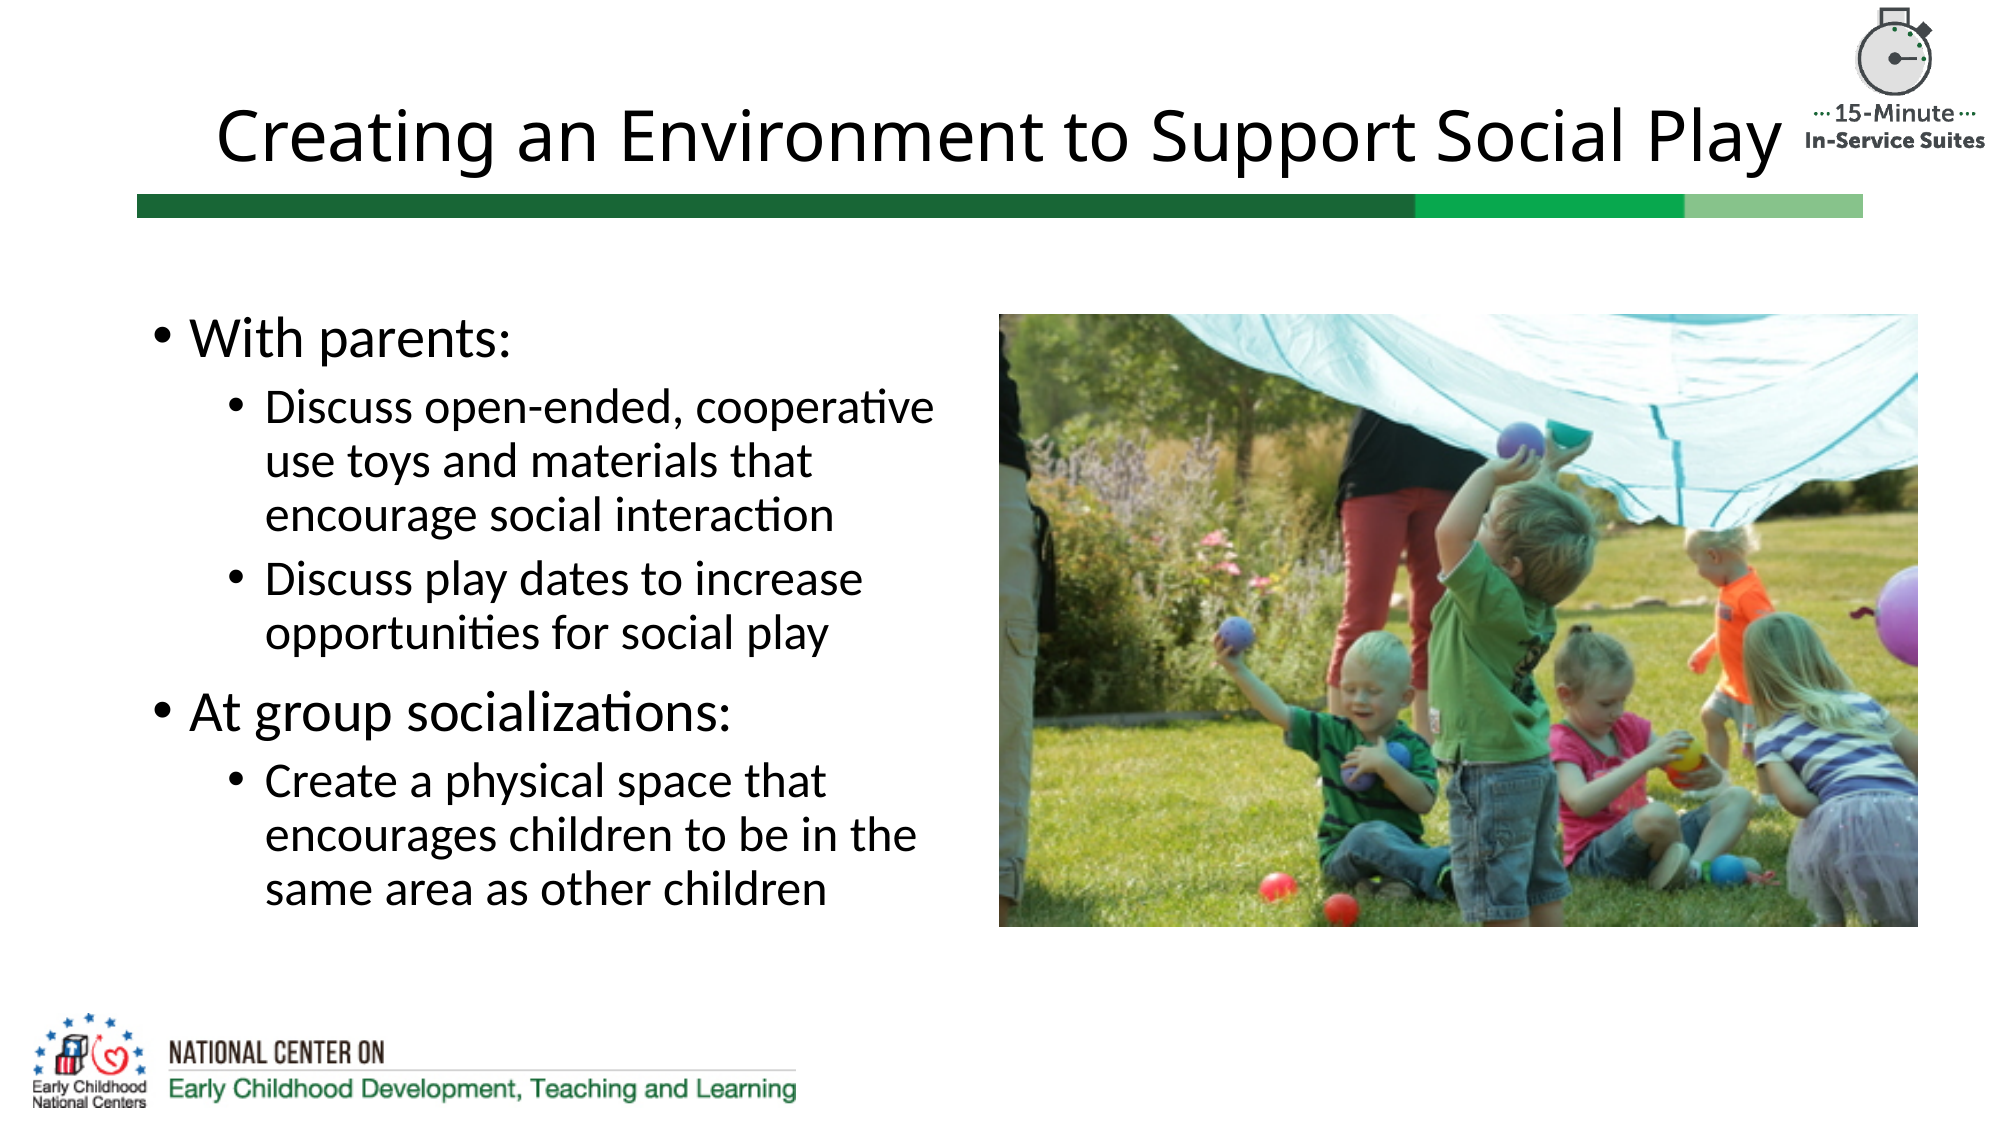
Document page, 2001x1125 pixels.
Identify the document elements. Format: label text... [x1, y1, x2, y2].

picture [1790, 0, 1999, 161]
list With parents: Discuss open-ended, cooperative use toys and materials that encourage social interaction Discuss play dates to increase opportunities for social play At group socializations: Create a physical space that encourages children to be in the same area as other children [137, 299, 988, 1014]
picture [999, 314, 1918, 927]
title Creating an Environment to Support Social Play [137, 59, 1863, 218]
picture [33, 1013, 796, 1108]
